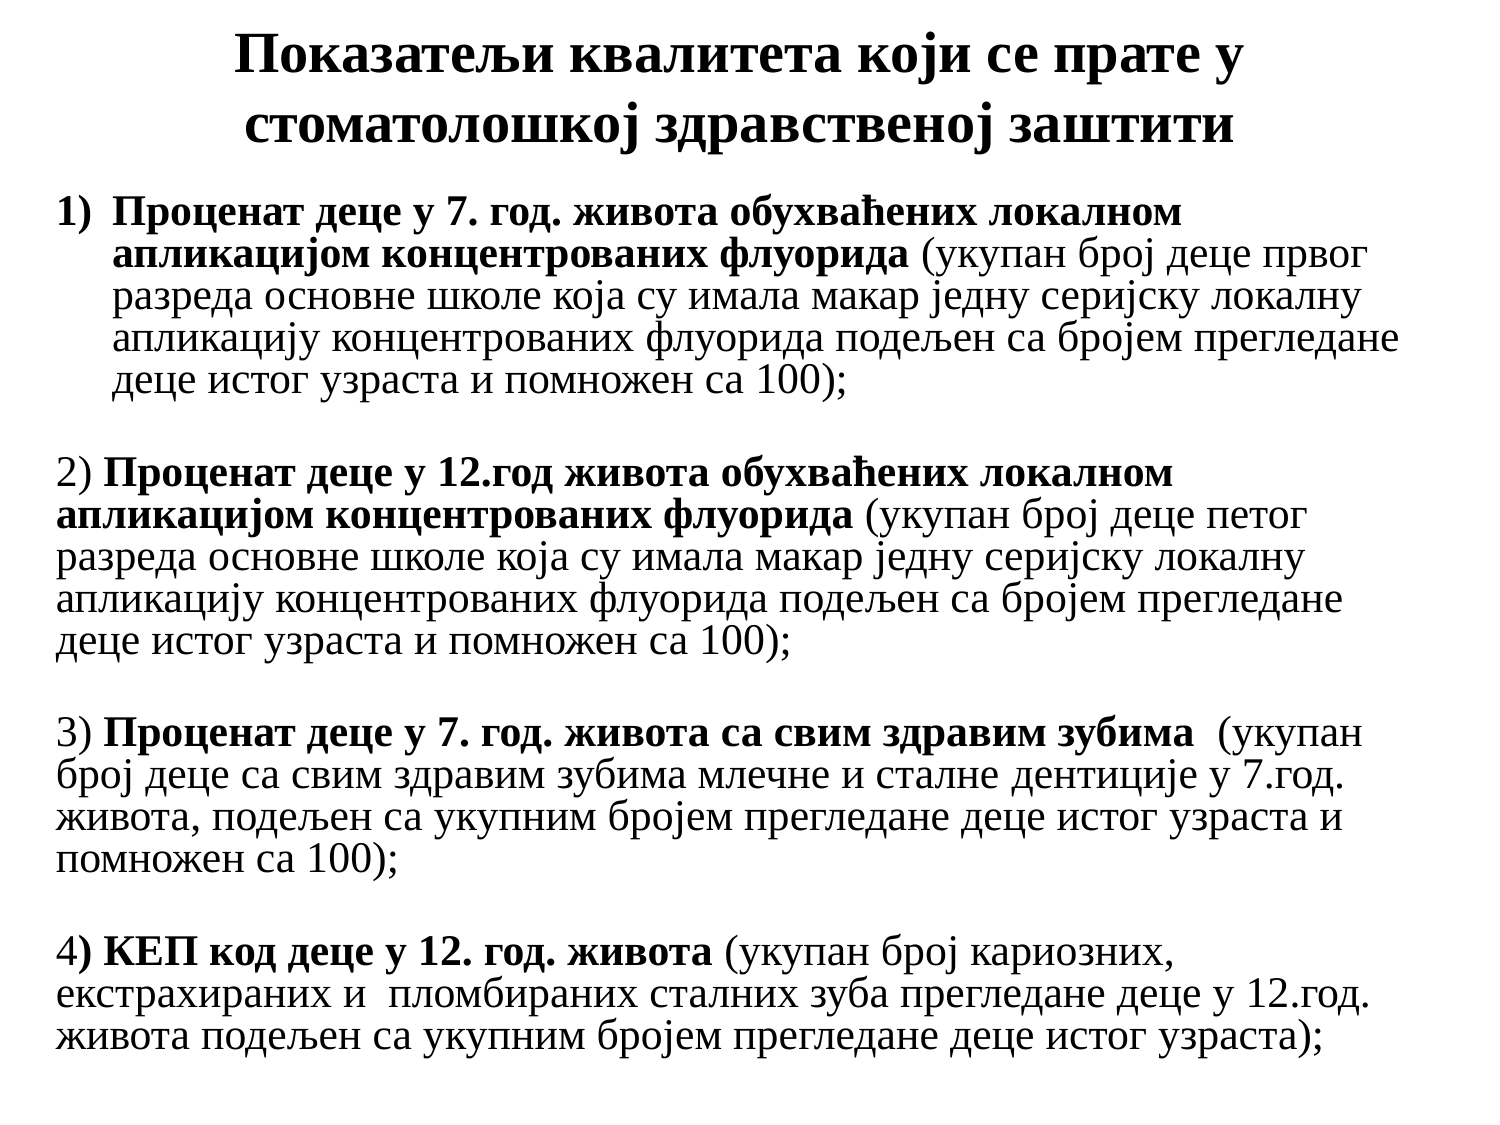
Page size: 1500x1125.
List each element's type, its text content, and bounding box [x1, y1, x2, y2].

text_box Проценат деце у 7. год. живота обухваћених локалном апликацијом концентрованих флуорида (укупан број деце првог разреда основне школе која су имала макар једну серијску локалну апликацију концентрованих флуорида подељен са бројем прегледане деце истог узраста и помножен са 100); 2) Проценат деце у 12.год живота обухваћених локалном апликацијом концентрованих флуорида (укупан број деце петог разреда основне школе која су имала макар једну серијску локалну апликацију концентрованих флуорида подељен са бројем прегледане деце истог узраста и помножен са 100); 3) Проценат деце у 7. год. живота са свим здравим зубима (укупан број деце са свим здравим зубима млечне и сталне дентиције у 7.год. живота, подељен са укупним бројем прегледане деце истог узраста и помножен са 100); 4) КЕП код деце у 12. год. живота (укупан број кариозних, екстрахираних и пломбираних сталних зуба прегледане деце у 12.год. живота подељен са укупним бројем прегледане деце истог узраста); [41, 184, 1447, 1047]
title Показатељи квалитета који се прате у стоматолошкој здравственој заштити [64, 31, 1415, 138]
